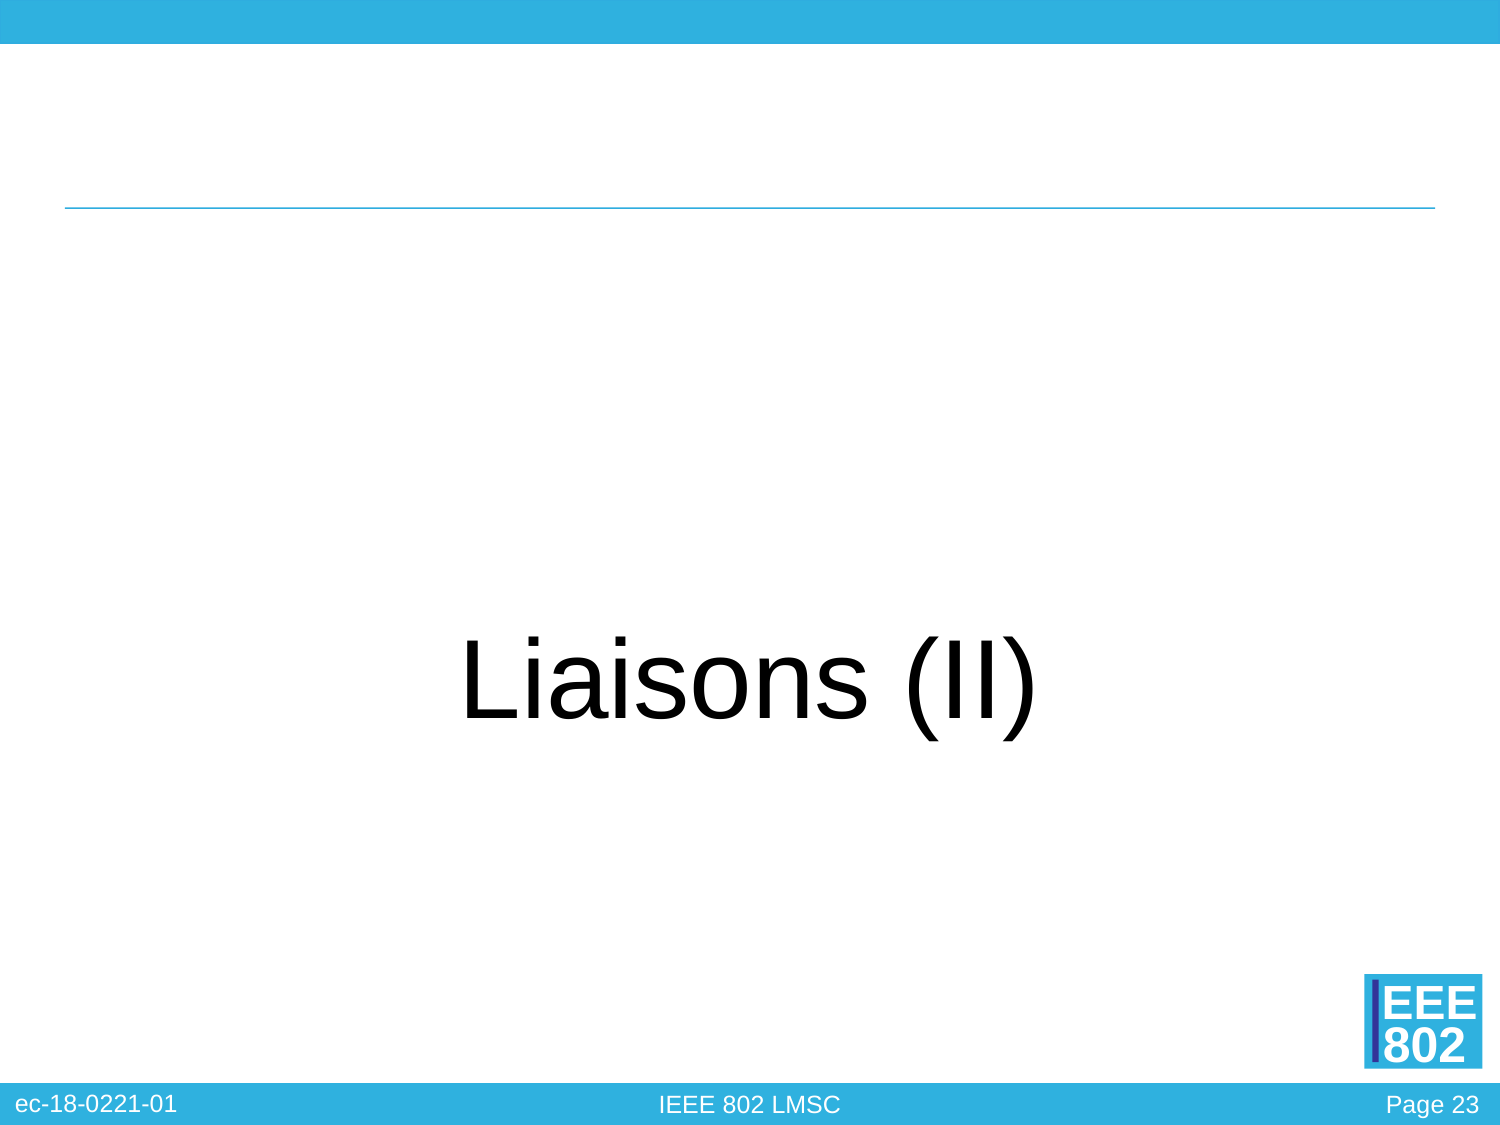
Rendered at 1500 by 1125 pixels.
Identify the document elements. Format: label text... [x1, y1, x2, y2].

title Liaisons (II) [102, 280, 1397, 749]
